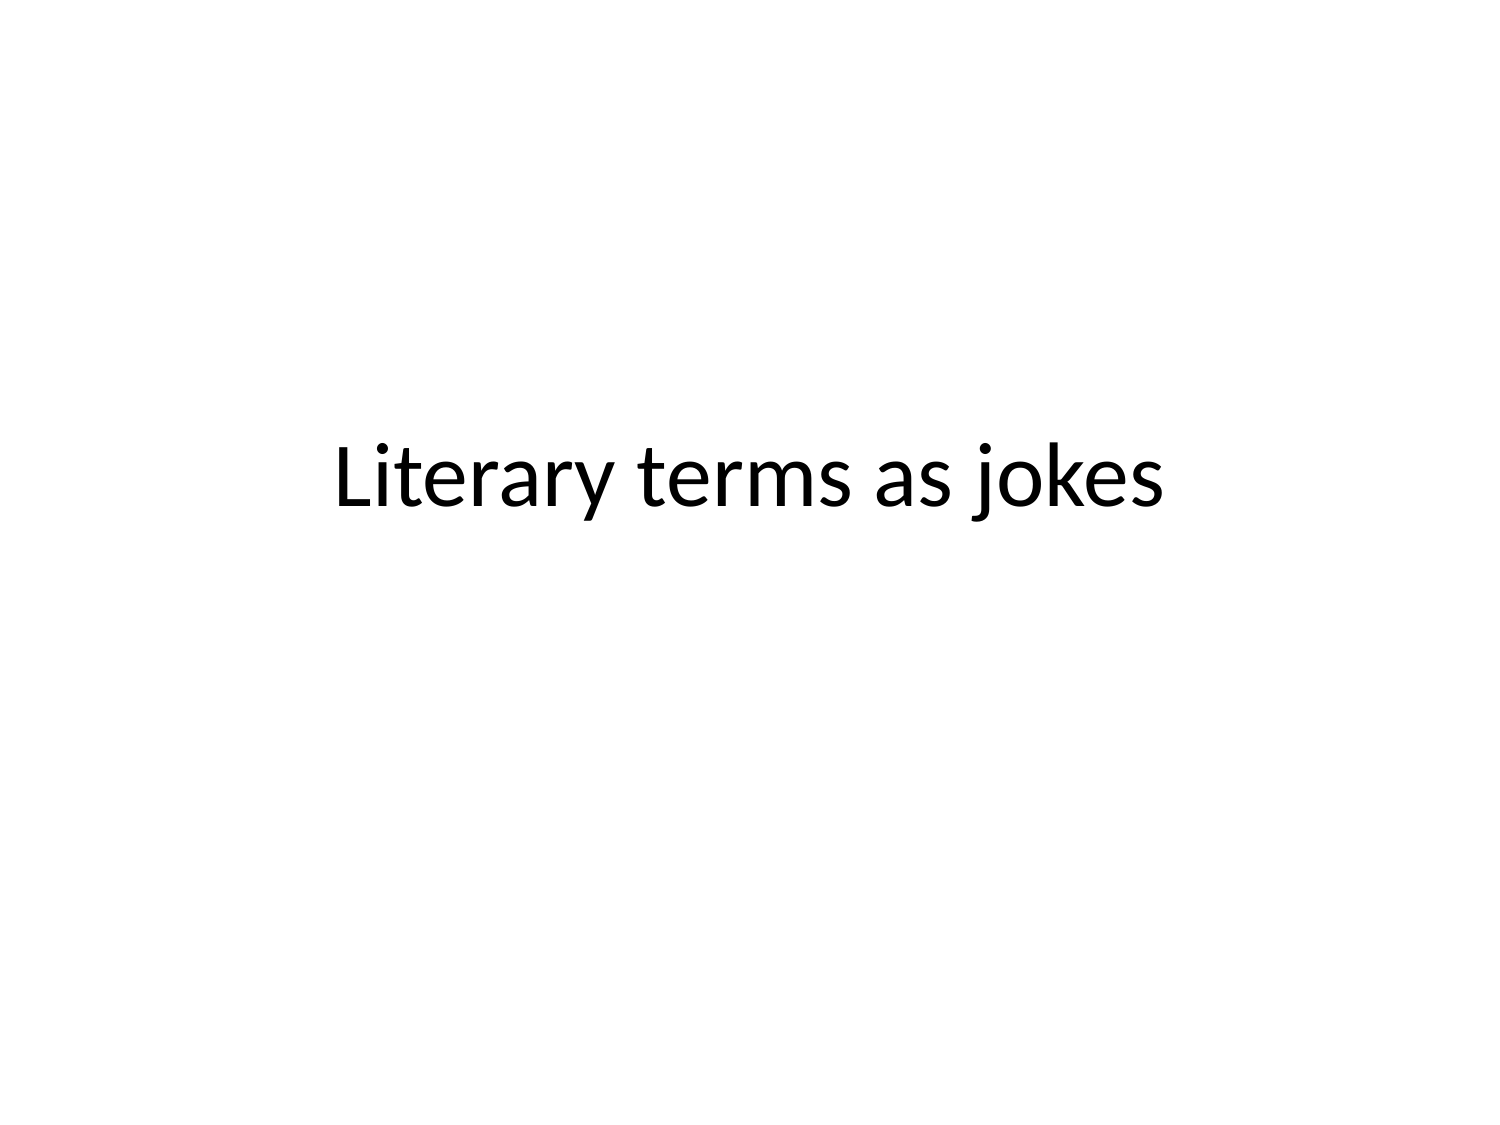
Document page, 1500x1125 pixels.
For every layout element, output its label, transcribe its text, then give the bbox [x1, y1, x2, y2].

title Literary terms as jokes [112, 349, 1388, 591]
